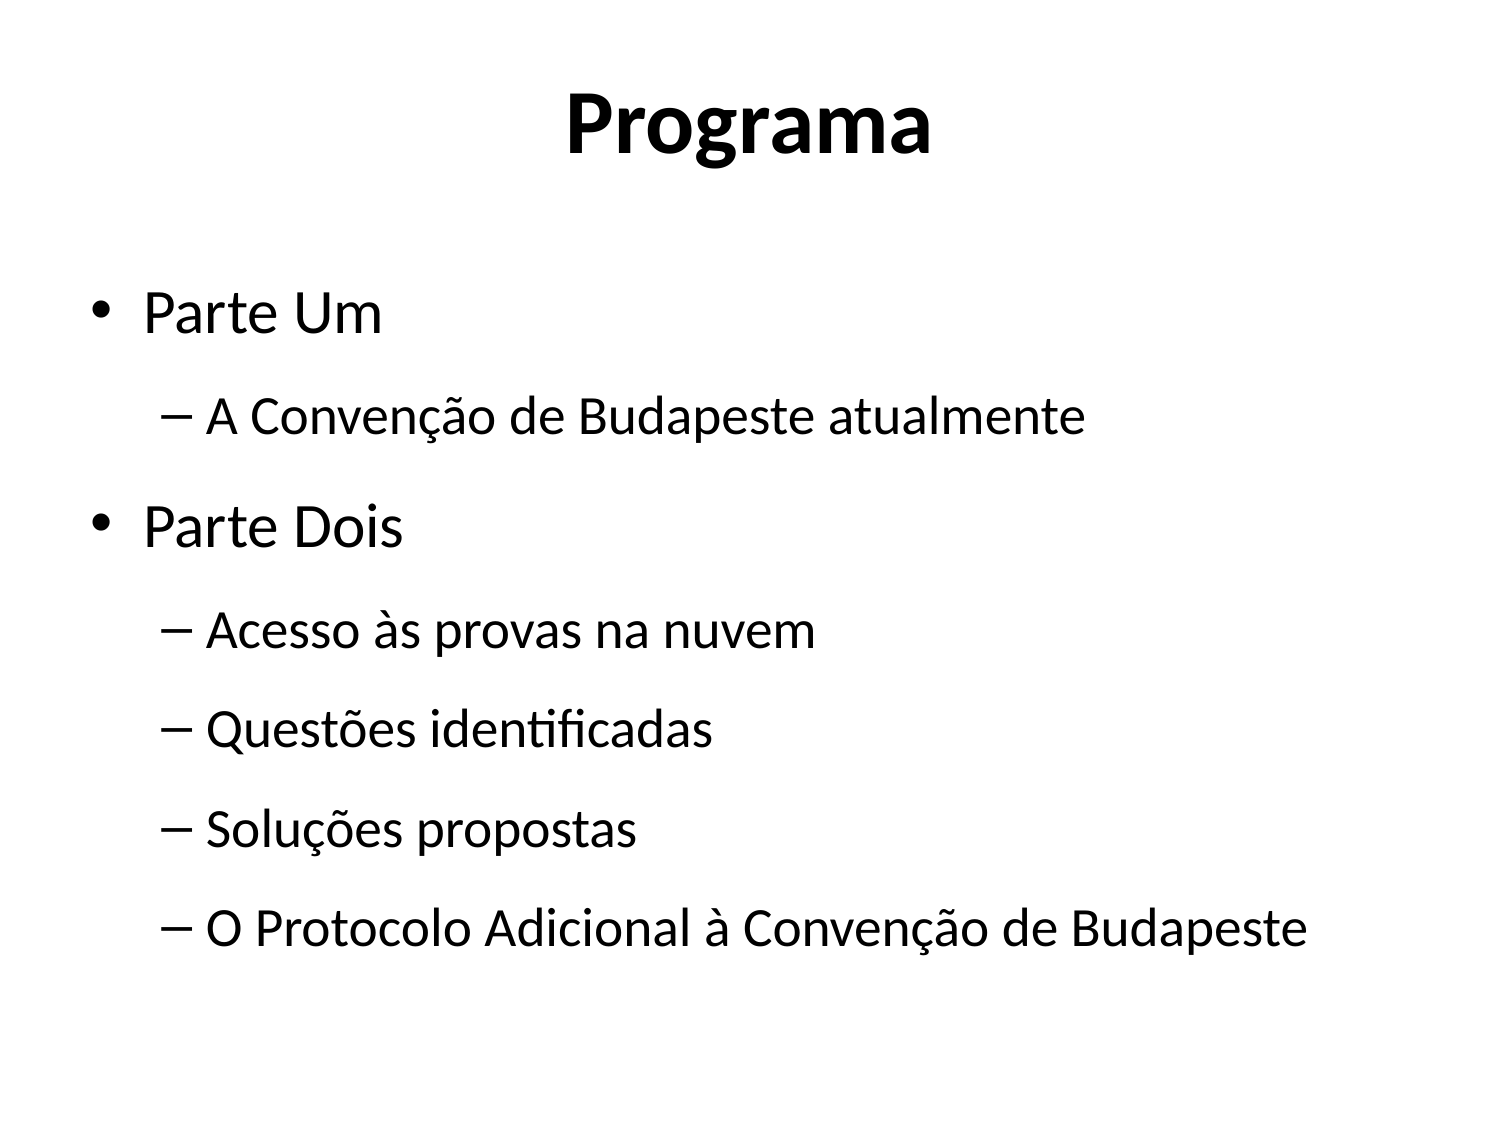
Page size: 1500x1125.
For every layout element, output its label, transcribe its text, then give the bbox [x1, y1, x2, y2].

list Parte Um A Convenção de Budapeste atualmente Parte Dois Acesso às provas na nuvem Questões identificadas Soluções propostas O Protocolo Adicional à Convenção de Budapeste [75, 224, 1425, 968]
title Programa [75, 45, 1425, 188]
